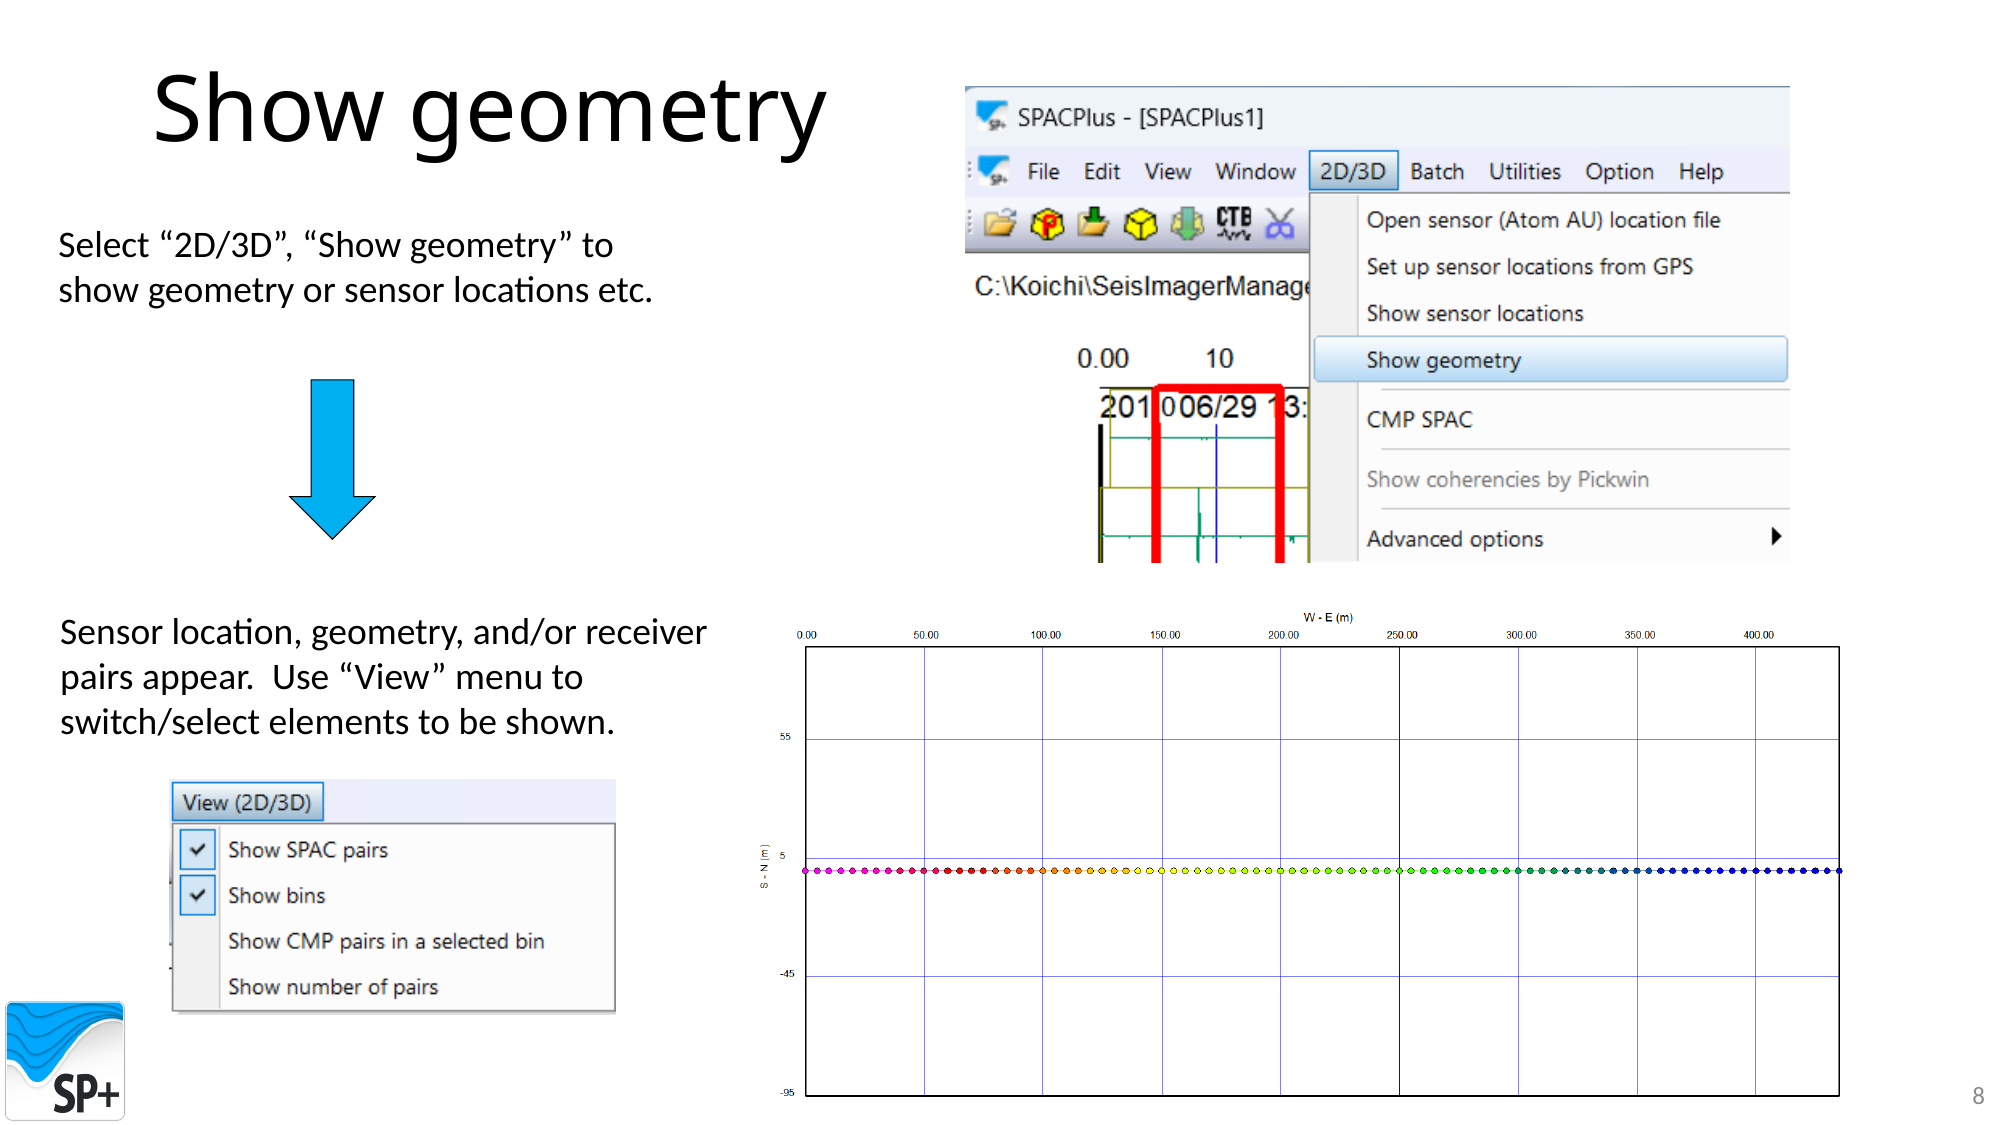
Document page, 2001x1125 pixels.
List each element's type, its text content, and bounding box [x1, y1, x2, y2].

text_box Select “2D/3D”, “Show geometry” to show geometry or sensor locations etc. [43, 213, 707, 318]
picture [757, 607, 1846, 1108]
picture [3, 999, 126, 1122]
title Show geometry [137, 3, 1863, 221]
picture [965, 86, 1790, 563]
slide_number 8 [1550, 1065, 2000, 1125]
text_box Sensor location, geometry, and/or receiver pairs appear. Use “View” menu to switch/select elements to be shown. [45, 599, 785, 750]
text_box [288, 379, 377, 541]
picture [169, 779, 616, 1015]
